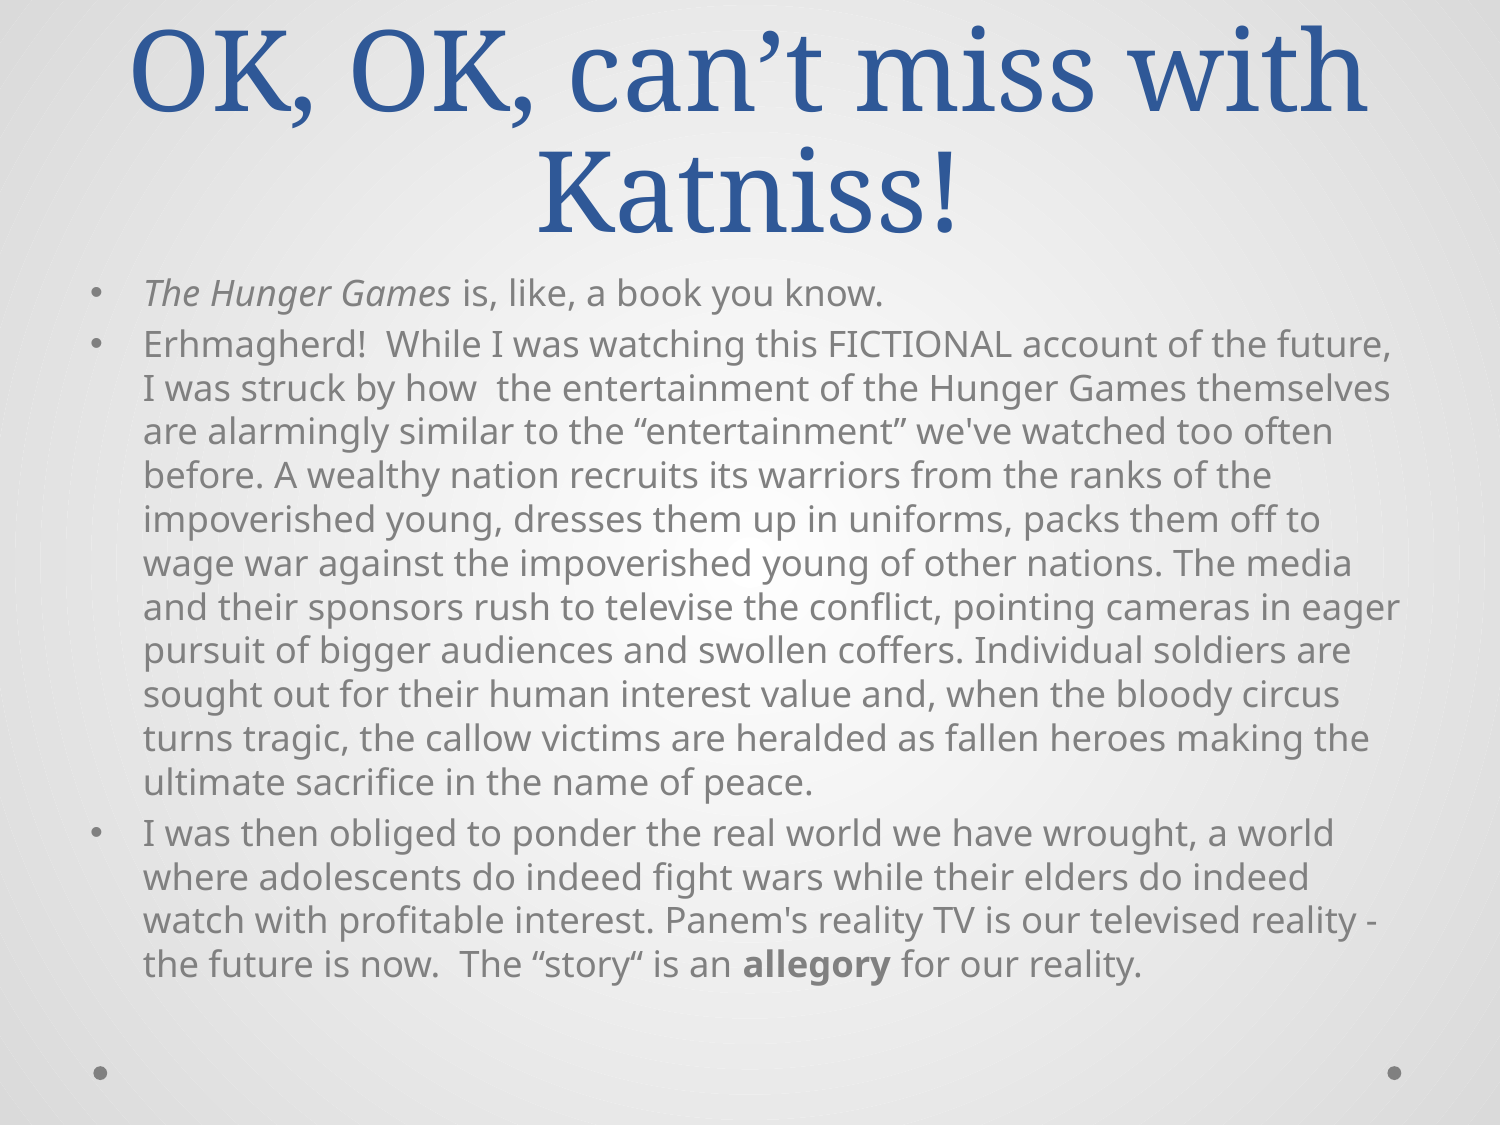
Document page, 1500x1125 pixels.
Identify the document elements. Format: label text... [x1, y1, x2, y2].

title OK, OK, can’t miss with Katniss! [75, 0, 1425, 262]
list The Hunger Games is, like, a book you know. Erhmagherd! While I was watching this FICTIONAL account of the future, I was struck by how the entertainment of the Hunger Games themselves are alarmingly similar to the “entertainment” we've watched too often before. A wealthy nation recruits its warriors from the ranks of the impoverished young, dresses them up in uniforms, packs them off to wage war against the impoverished young of other nations. The media and their sponsors rush to televise the conflict, pointing cameras in eager pursuit of bigger audiences and swollen coffers. Individual soldiers are sought out for their human interest value and, when the bloody circus turns tragic, the callow victims are heralded as fallen heroes making the ultimate sacrifice in the name of peace. I was then obliged to ponder the real world we have wrought, a world where adolescents do indeed fight wars while their elders do indeed watch with profitable interest. Panem's reality TV is our televised reality - the future is now. The “story“ is an allegory for our reality. [75, 262, 1425, 1005]
